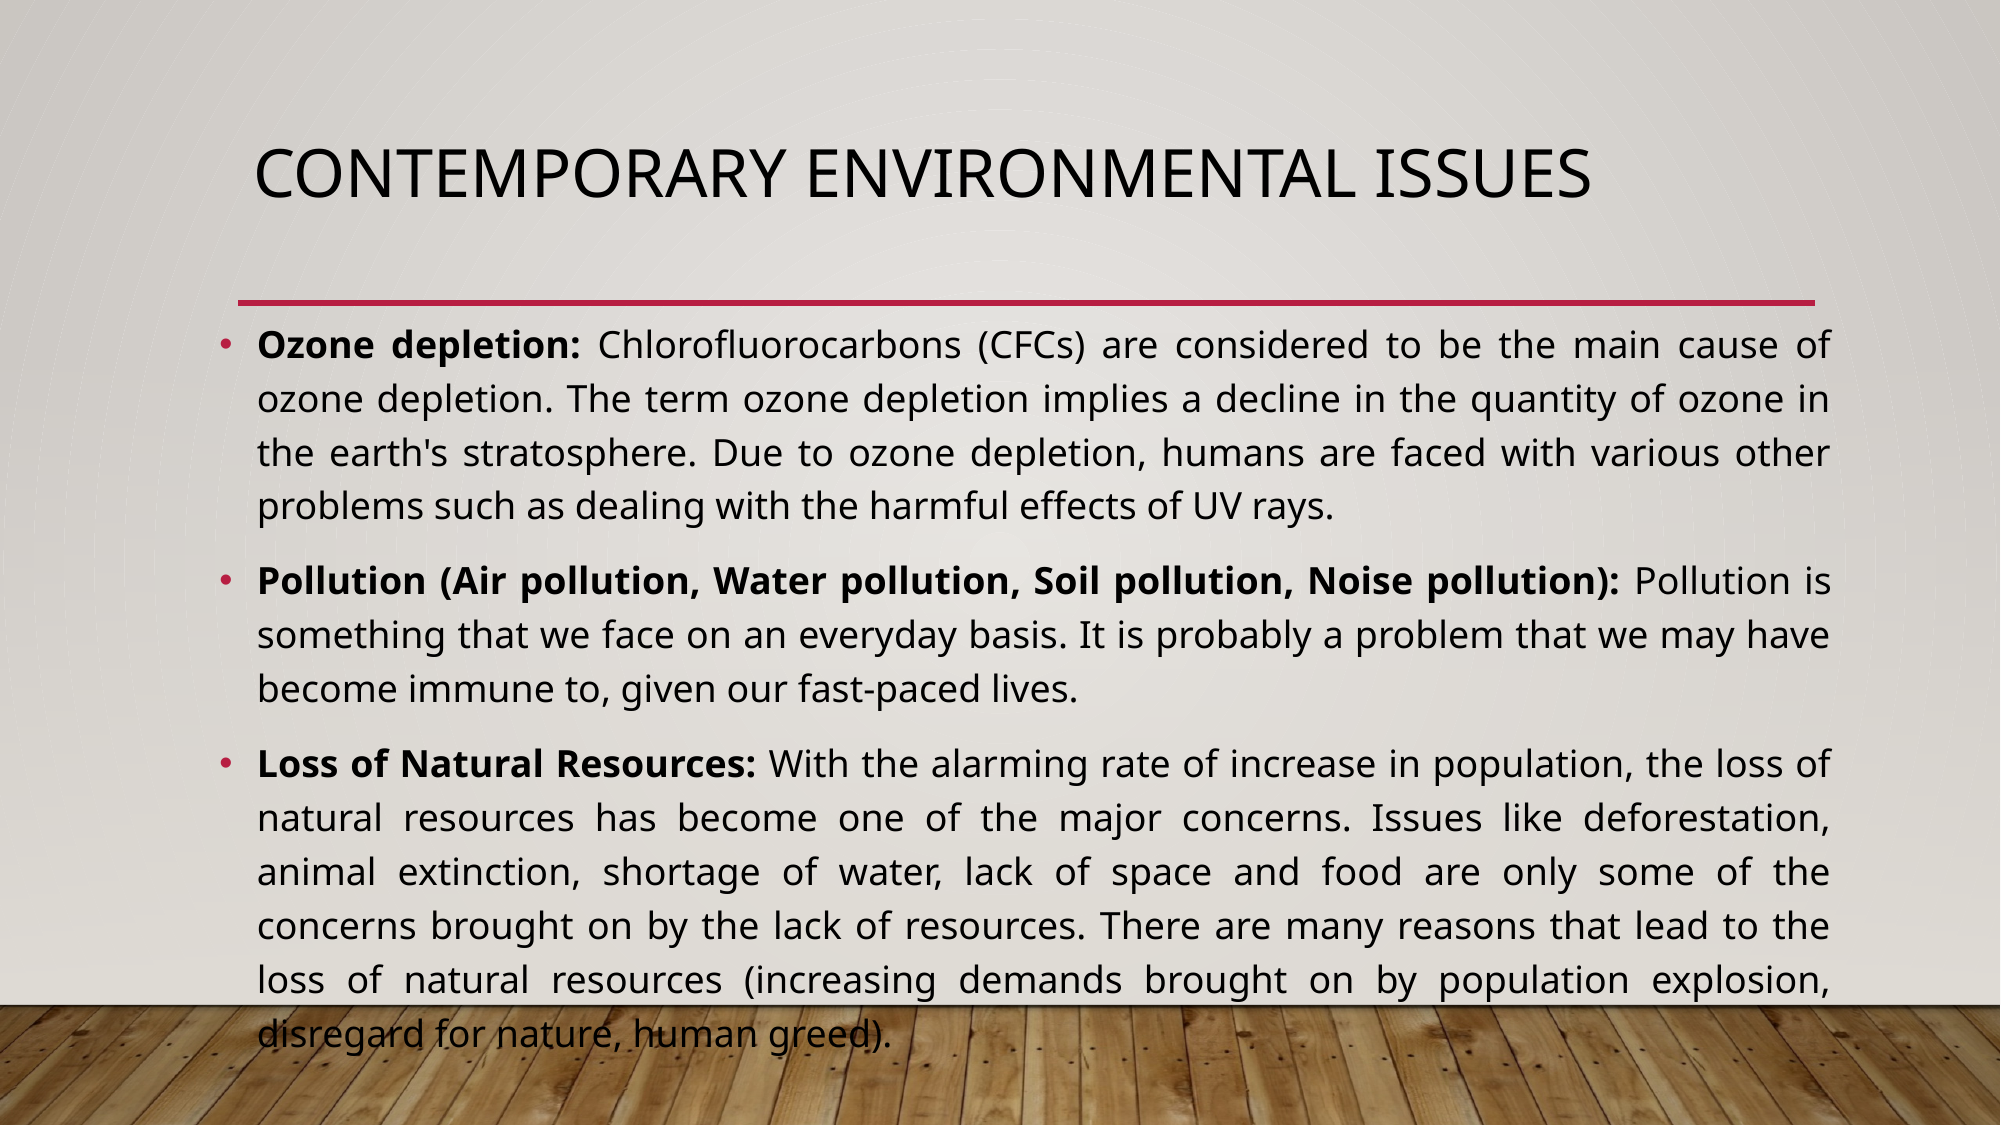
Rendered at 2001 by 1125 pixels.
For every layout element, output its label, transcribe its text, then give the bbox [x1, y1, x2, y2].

picture [0, 1005, 2000, 1125]
list Ozone depletion: Chlorofluorocarbons (CFCs) are considered to be the main cause of ozone depletion. The term ozone depletion implies a decline in the quantity of ozone in the earth's stratosphere. Due to ozone depletion, humans are faced with various other problems such as dealing with the harmful effects of UV rays. Pollution (Air pollution, Water pollution, Soil pollution, Noise pollution): Pollution is something that we face on an everyday basis. It is probably a problem that we may have become immune to, given our fast-paced lives. Loss of Natural Resources: With the alarming rate of increase in population, the loss of natural resources has become one of the major concerns. Issues like deforestation, animal extinction, shortage of water, lack of space and food are only some of the concerns brought on by the lack of resources. There are many reasons that lead to the loss of natural resources (increasing demands brought on by population explosion, disregard for nature, human greed). [204, 304, 1848, 1024]
title CONTEMPORARY ENVIRONMENTAL ISSUES [238, 131, 1814, 304]
